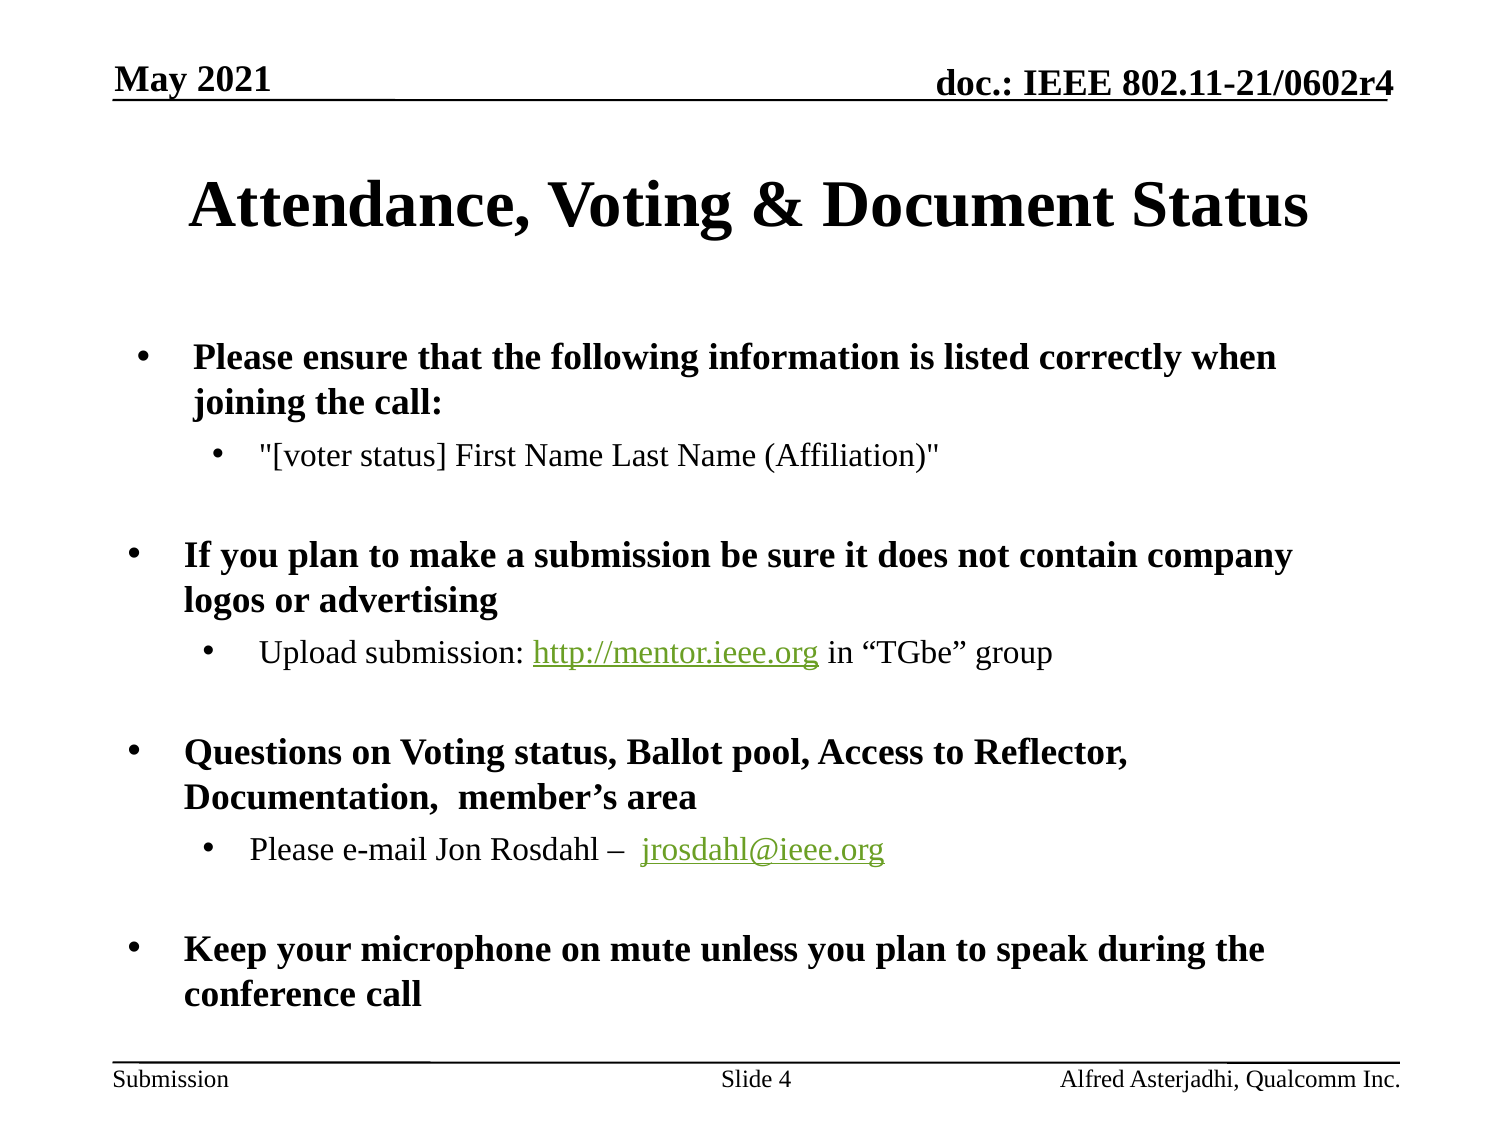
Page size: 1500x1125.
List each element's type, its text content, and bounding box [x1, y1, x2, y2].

slide_number Slide 4 [712, 1061, 800, 1123]
footer Alfred Asterjadhi, Qualcomm Inc. [878, 1061, 1402, 1093]
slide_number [114, 54, 423, 100]
title Attendance, Voting & Document Status [112, 112, 1388, 288]
list Please ensure that the following information is listed correctly when joining the call: "[voter status] First Name Last Name (Affiliation)" If you plan to make a submission be sure it does not contain company logos or advertising Upload submission: http://mentor.ieee.org in “TGbe” group Questions on Voting status, Ballot pool, Access to Reflector, Documentation, member’s area Please e-mail Jon Rosdahl – jrosdahl@ieee.org Keep your microphone on mute unless you plan to speak during the conference call [112, 324, 1388, 1038]
